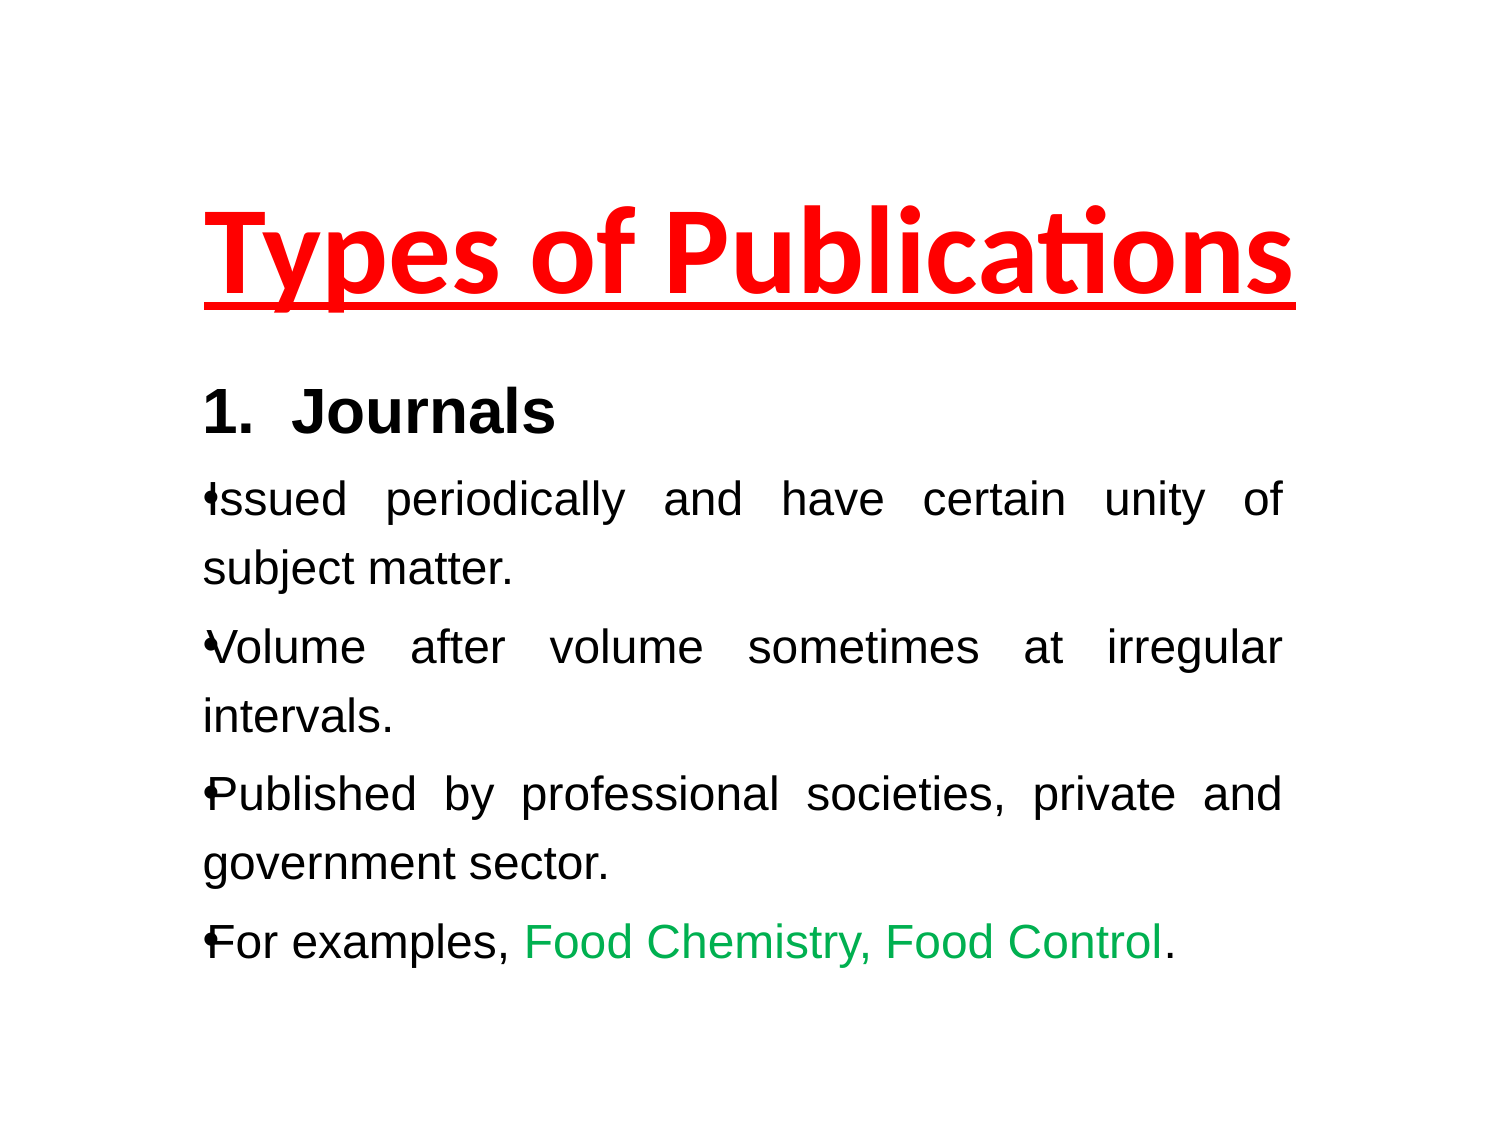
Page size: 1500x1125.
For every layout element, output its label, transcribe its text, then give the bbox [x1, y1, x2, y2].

title Types of Publications [112, 125, 1388, 363]
subtitle 1. Journals Issued periodically and have certain unity of subject matter. Volume after volume sometimes at irregular intervals. Published by professional societies, private and government sector. For examples, Food Chemistry, Food Control. [187, 362, 1300, 1013]
